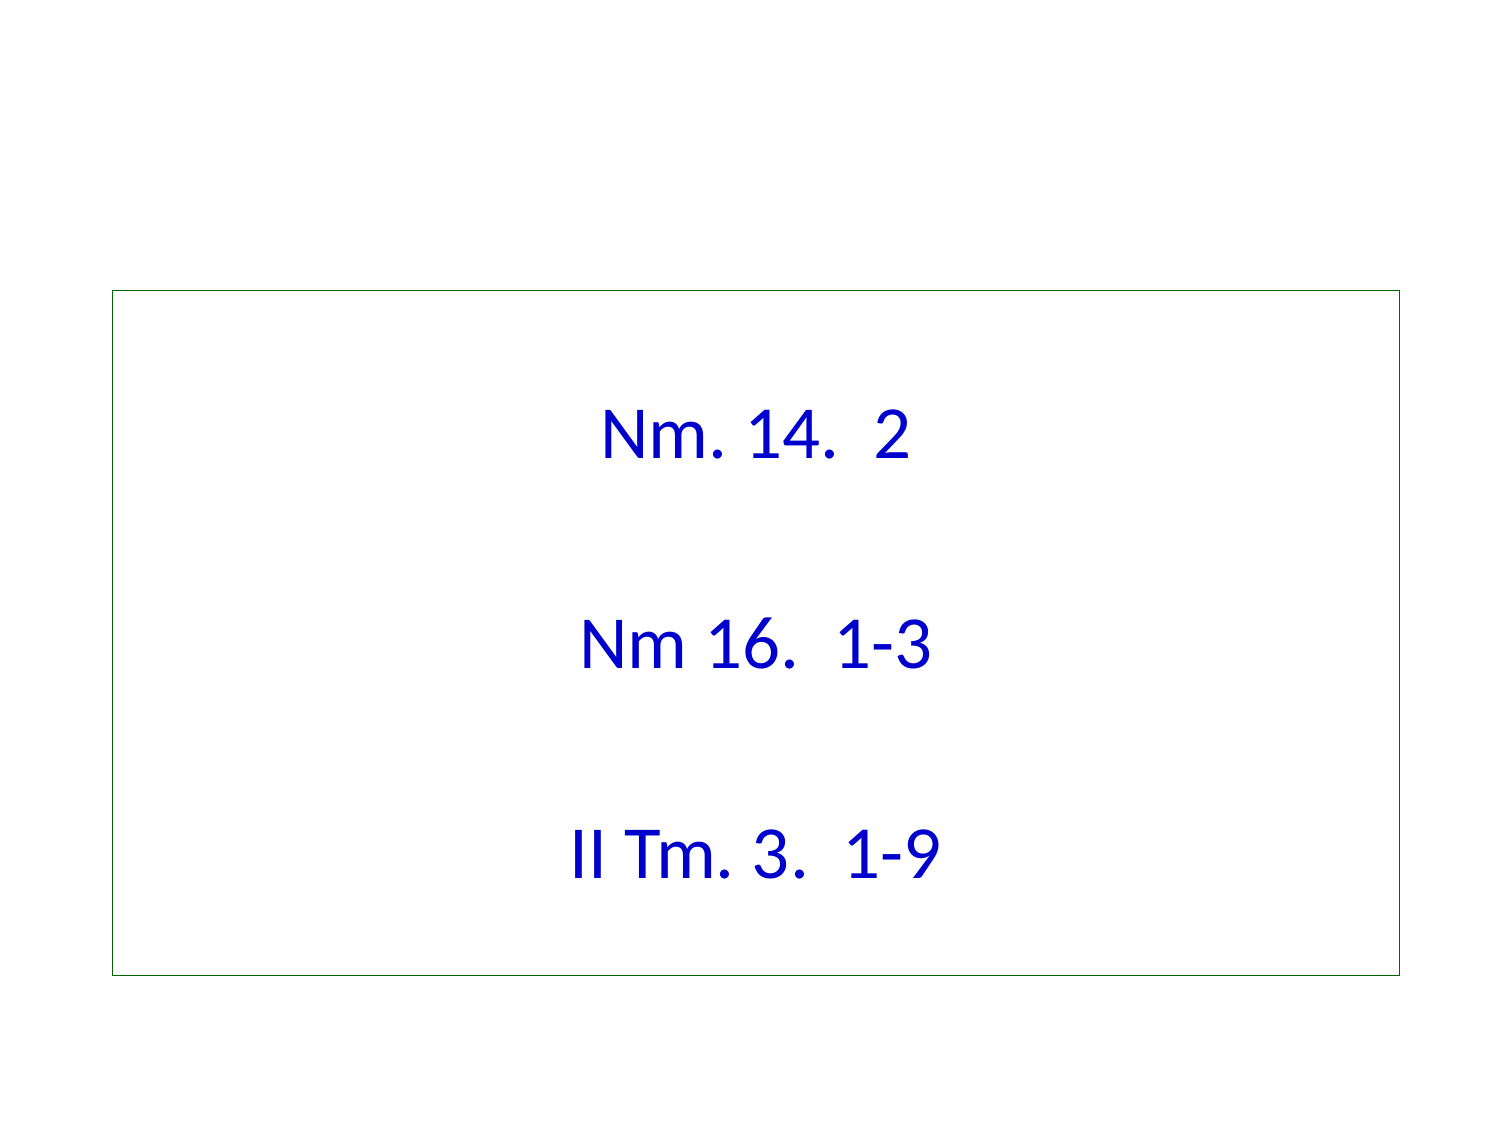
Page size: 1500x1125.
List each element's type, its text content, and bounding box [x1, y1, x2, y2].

list Nm. 14. 2 Nm 16. 1-3 II Tm. 3. 1-9 [112, 290, 1400, 976]
